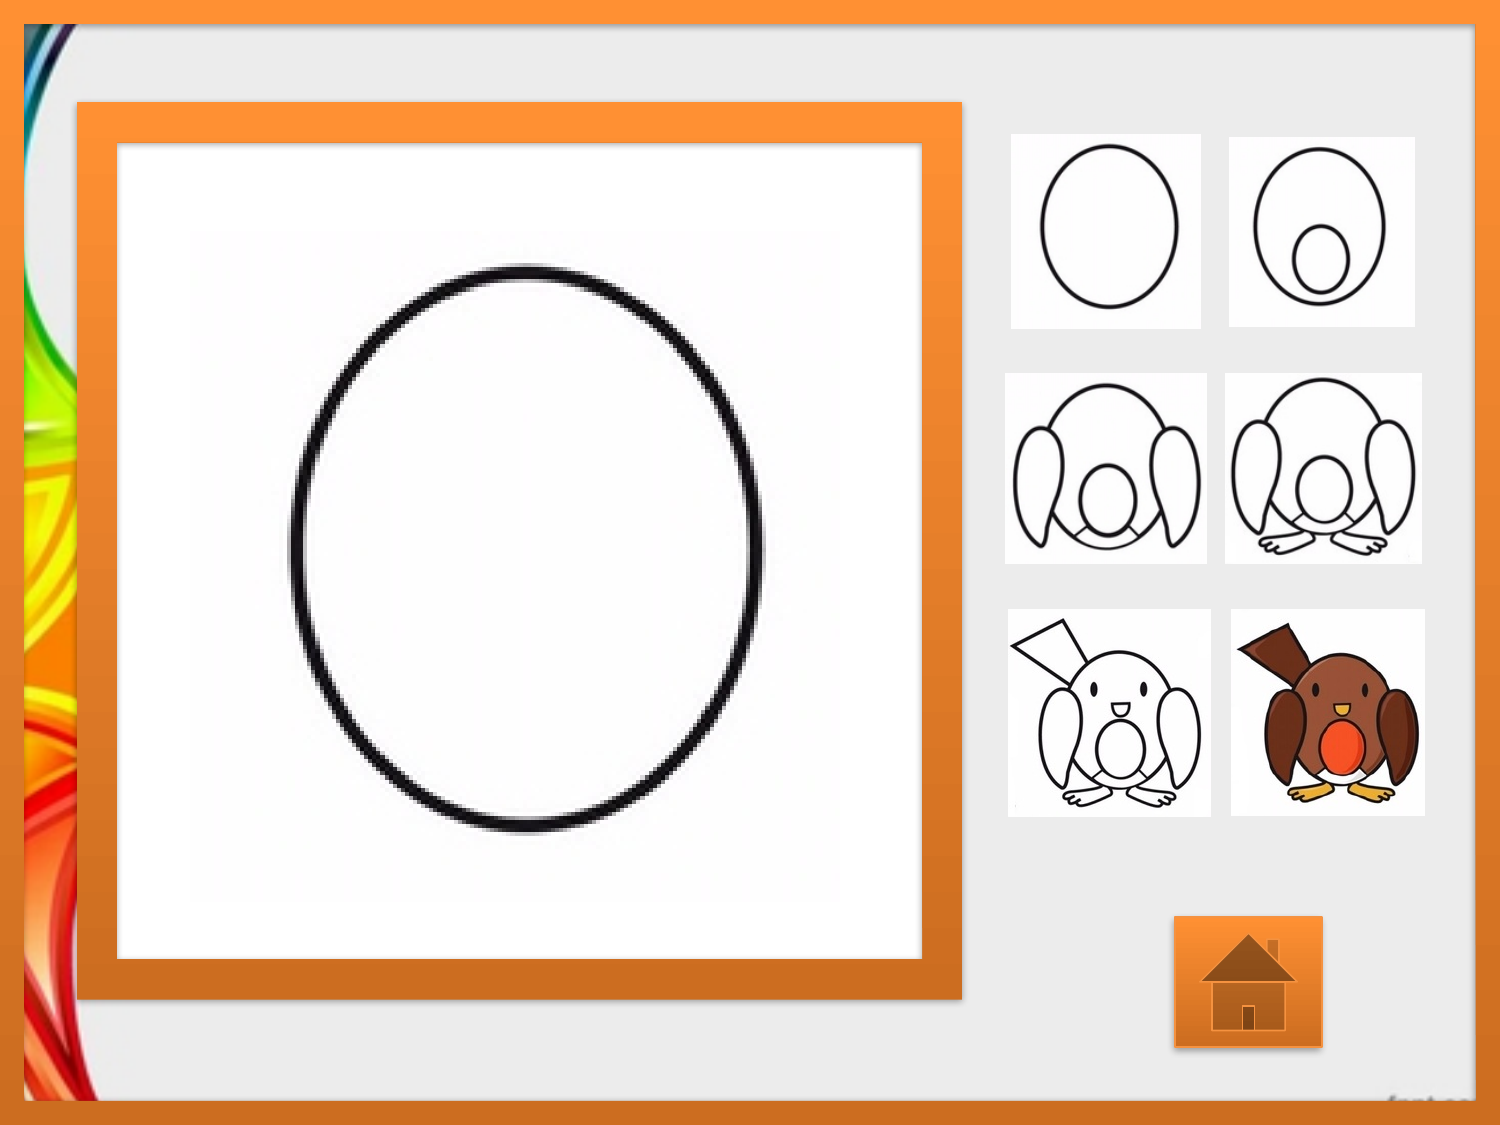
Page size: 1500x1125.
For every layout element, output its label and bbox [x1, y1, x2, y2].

text_box [1174, 916, 1323, 1048]
picture [24, 24, 1475, 1100]
text_box [122, 151, 917, 957]
text_box [76, 101, 963, 1000]
